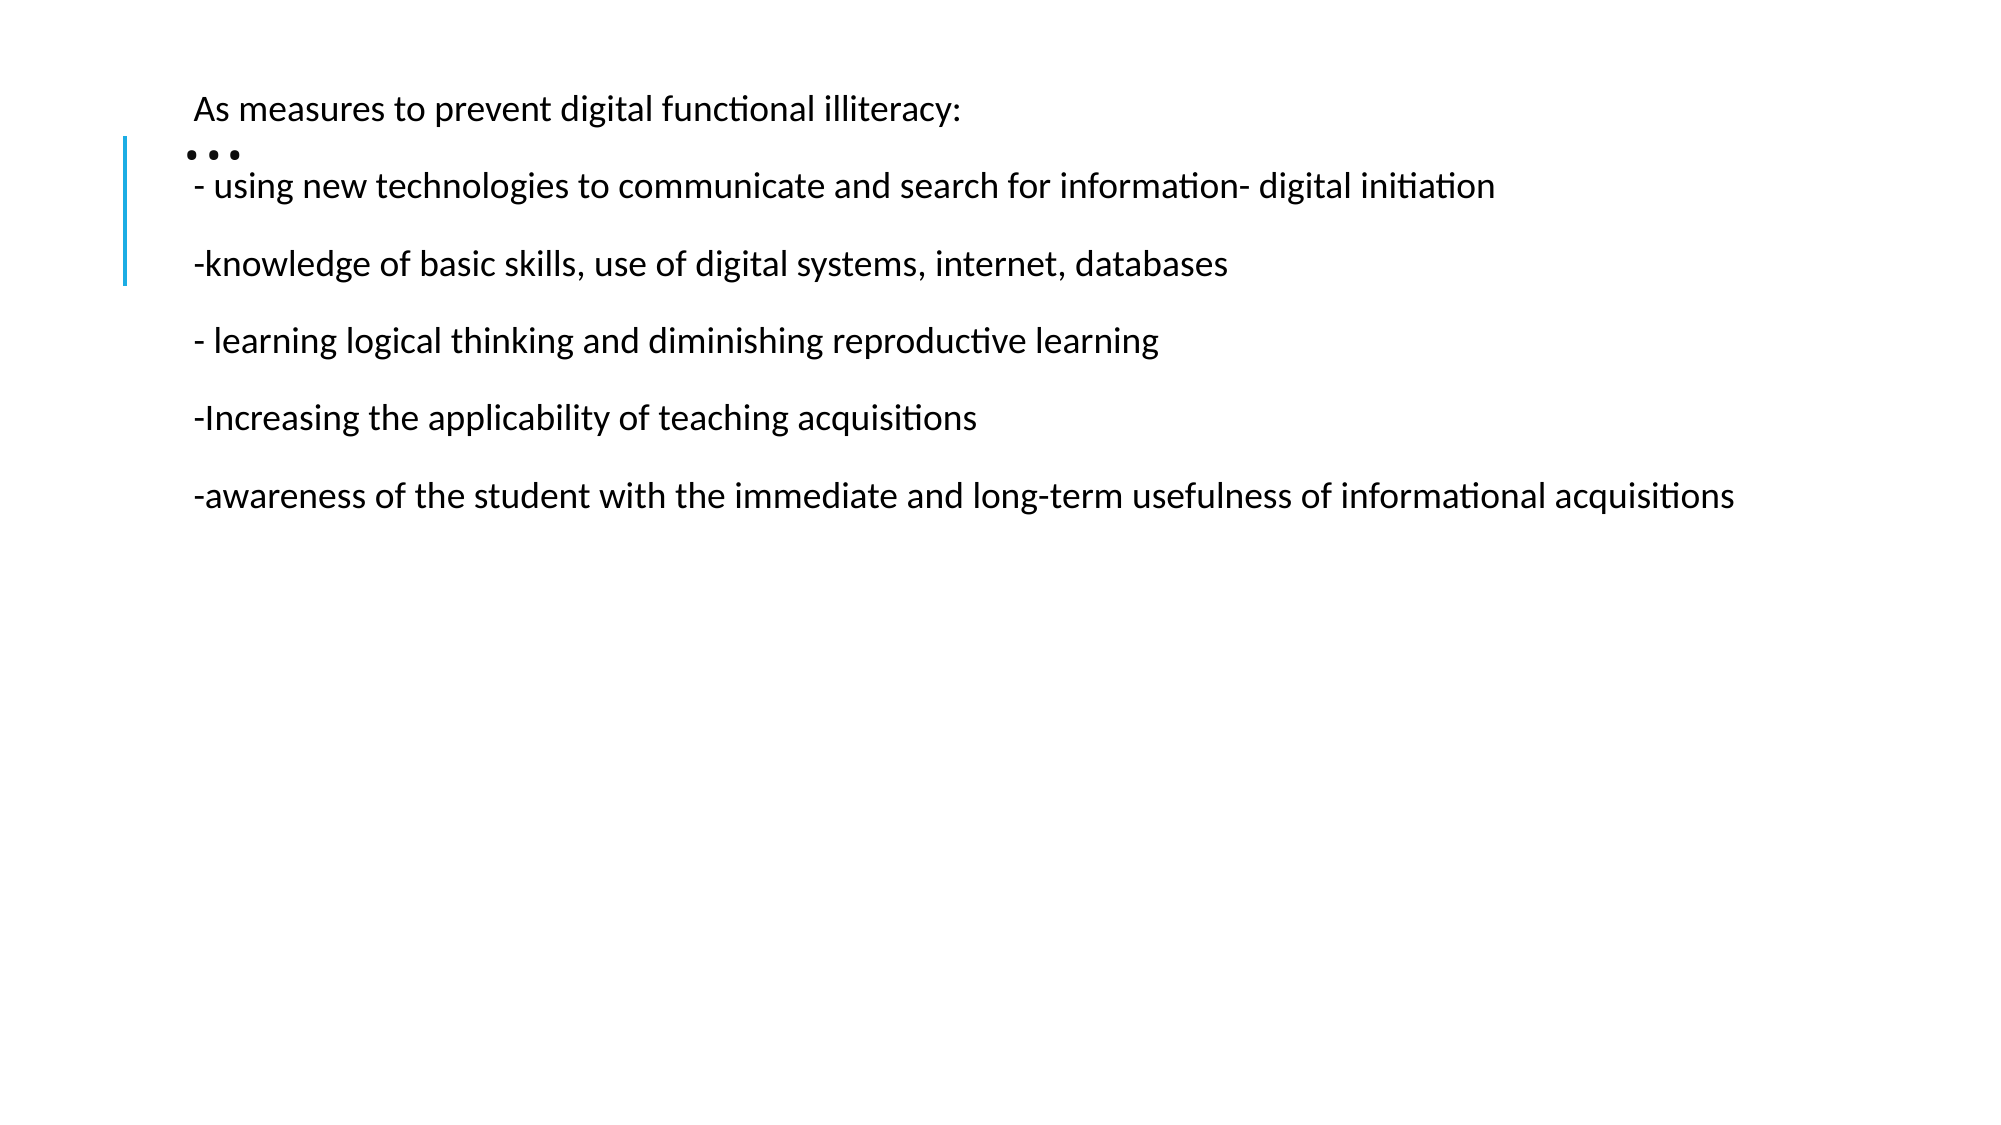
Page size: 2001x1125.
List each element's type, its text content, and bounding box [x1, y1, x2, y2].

list As measures to prevent digital functional illiteracy: - using new technologies to communicate and search for information- digital initiation -knowledge of basic skills, use of digital systems, internet, databases - learning logical thinking and diminishing reproductive learning -Increasing the applicability of teaching acquisitions -awareness of the student with the immediate and long-term usefulness of informational acquisitions [111, 73, 1903, 1035]
